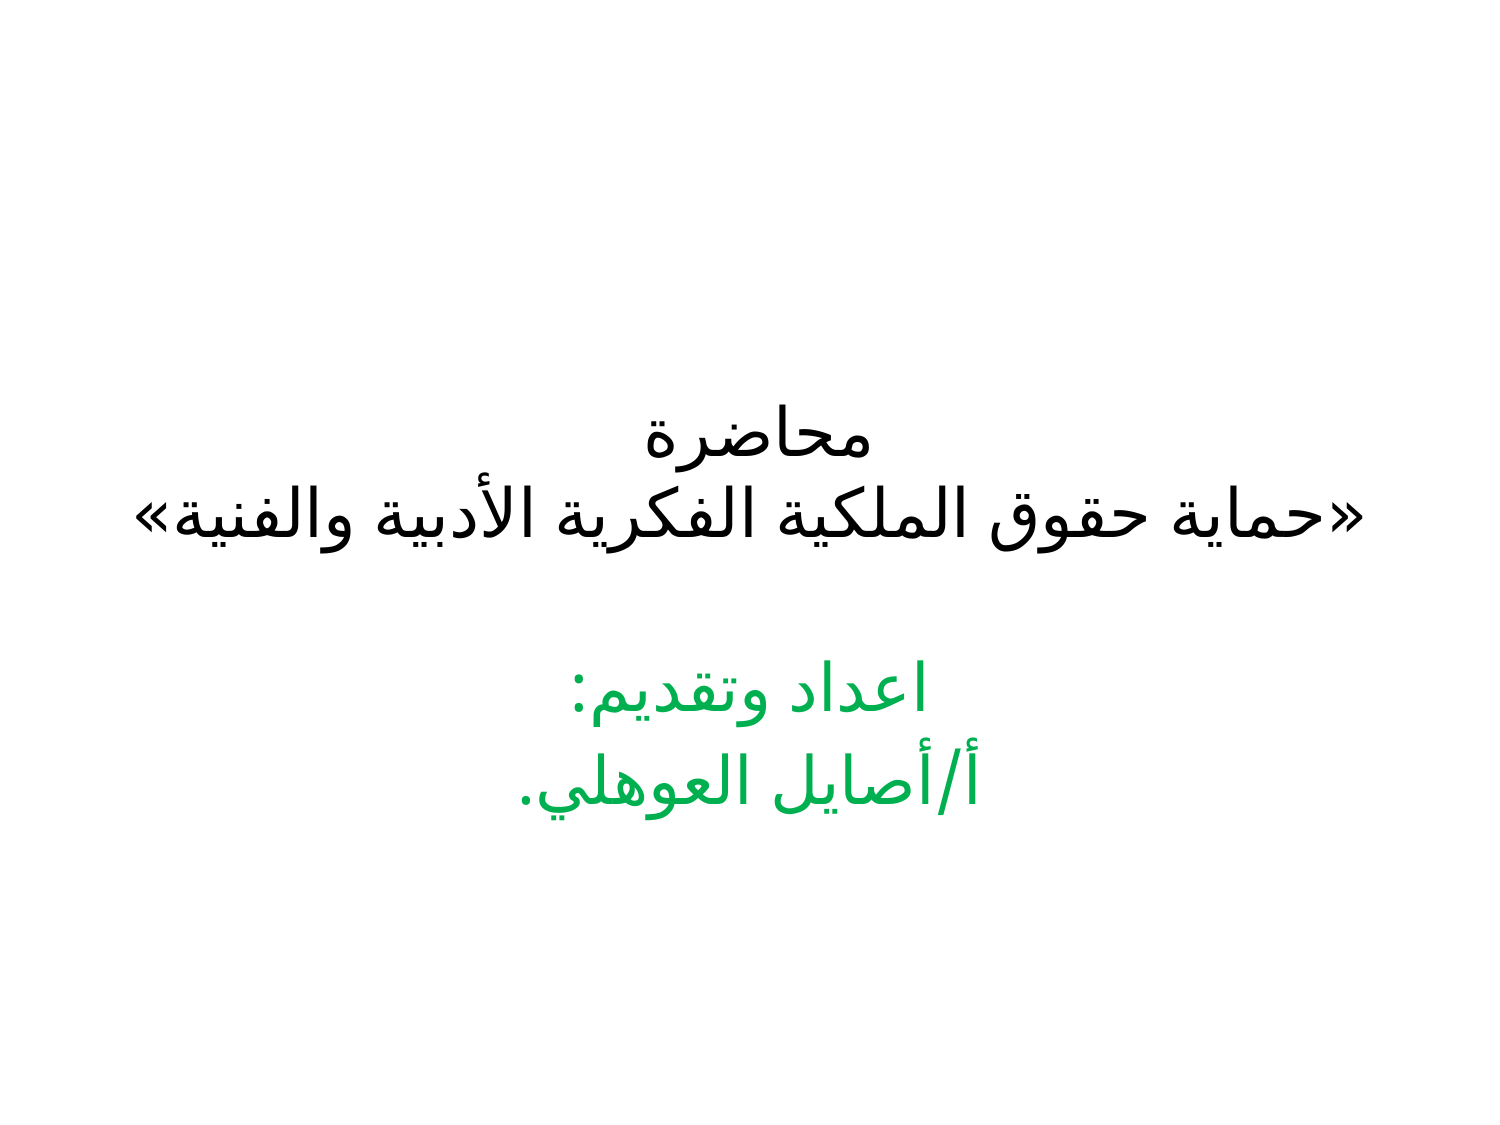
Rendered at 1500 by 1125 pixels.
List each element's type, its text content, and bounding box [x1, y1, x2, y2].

subtitle اعداد وتقديم: أ/أصايل العوهلي. [225, 637, 1275, 925]
title محاضرة «حماية حقوق الملكية الفكرية الأدبية والفنية» [112, 349, 1388, 591]
